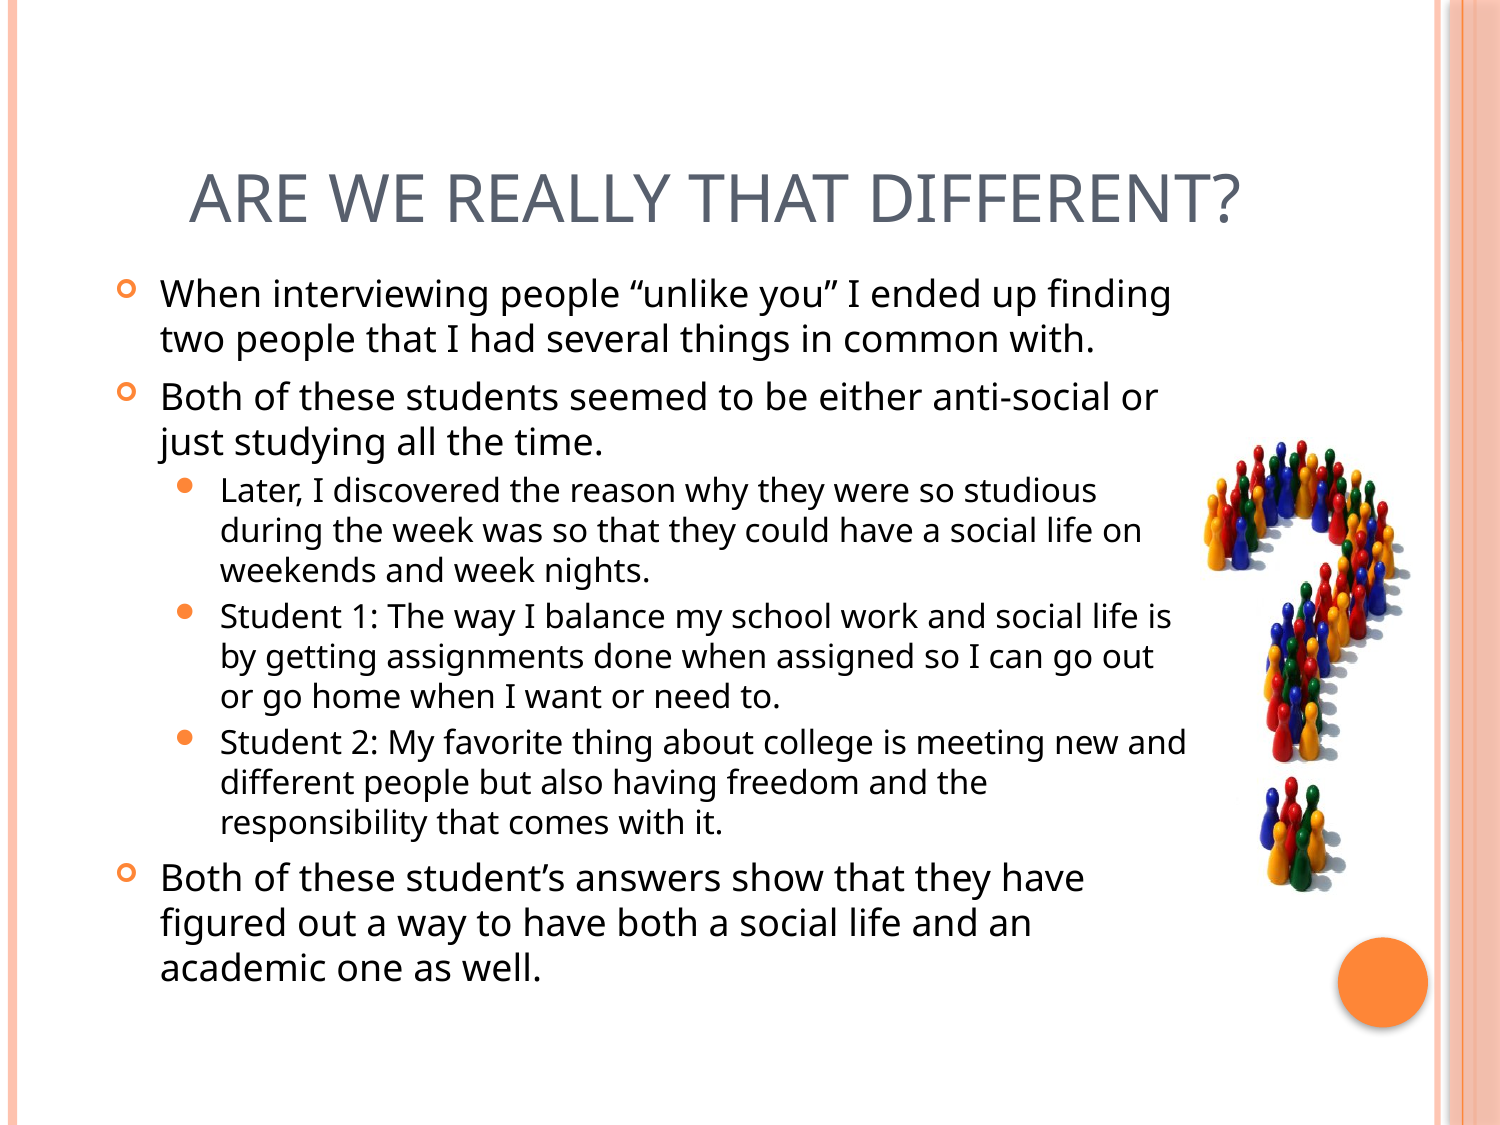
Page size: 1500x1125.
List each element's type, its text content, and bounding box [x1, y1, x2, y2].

list When interviewing people “unlike you” I ended up finding two people that I had several things in common with. Both of these students seemed to be either anti-social or just studying all the time. Later, I discovered the reason why they were so studious during the week was so that they could have a social life on weekends and week nights. Student 1: The way I balance my school work and social life is by getting assignments done when assigned so I can go out or go home when I want or need to. Student 2: My favorite thing about college is meeting new and different people but also having freedom and the responsibility that comes with it. Both of these student’s answers show that they have figured out a way to have both a social life and an academic one as well. [99, 262, 1213, 1025]
picture [1199, 436, 1413, 901]
title Are we really that different? [174, 137, 1328, 244]
